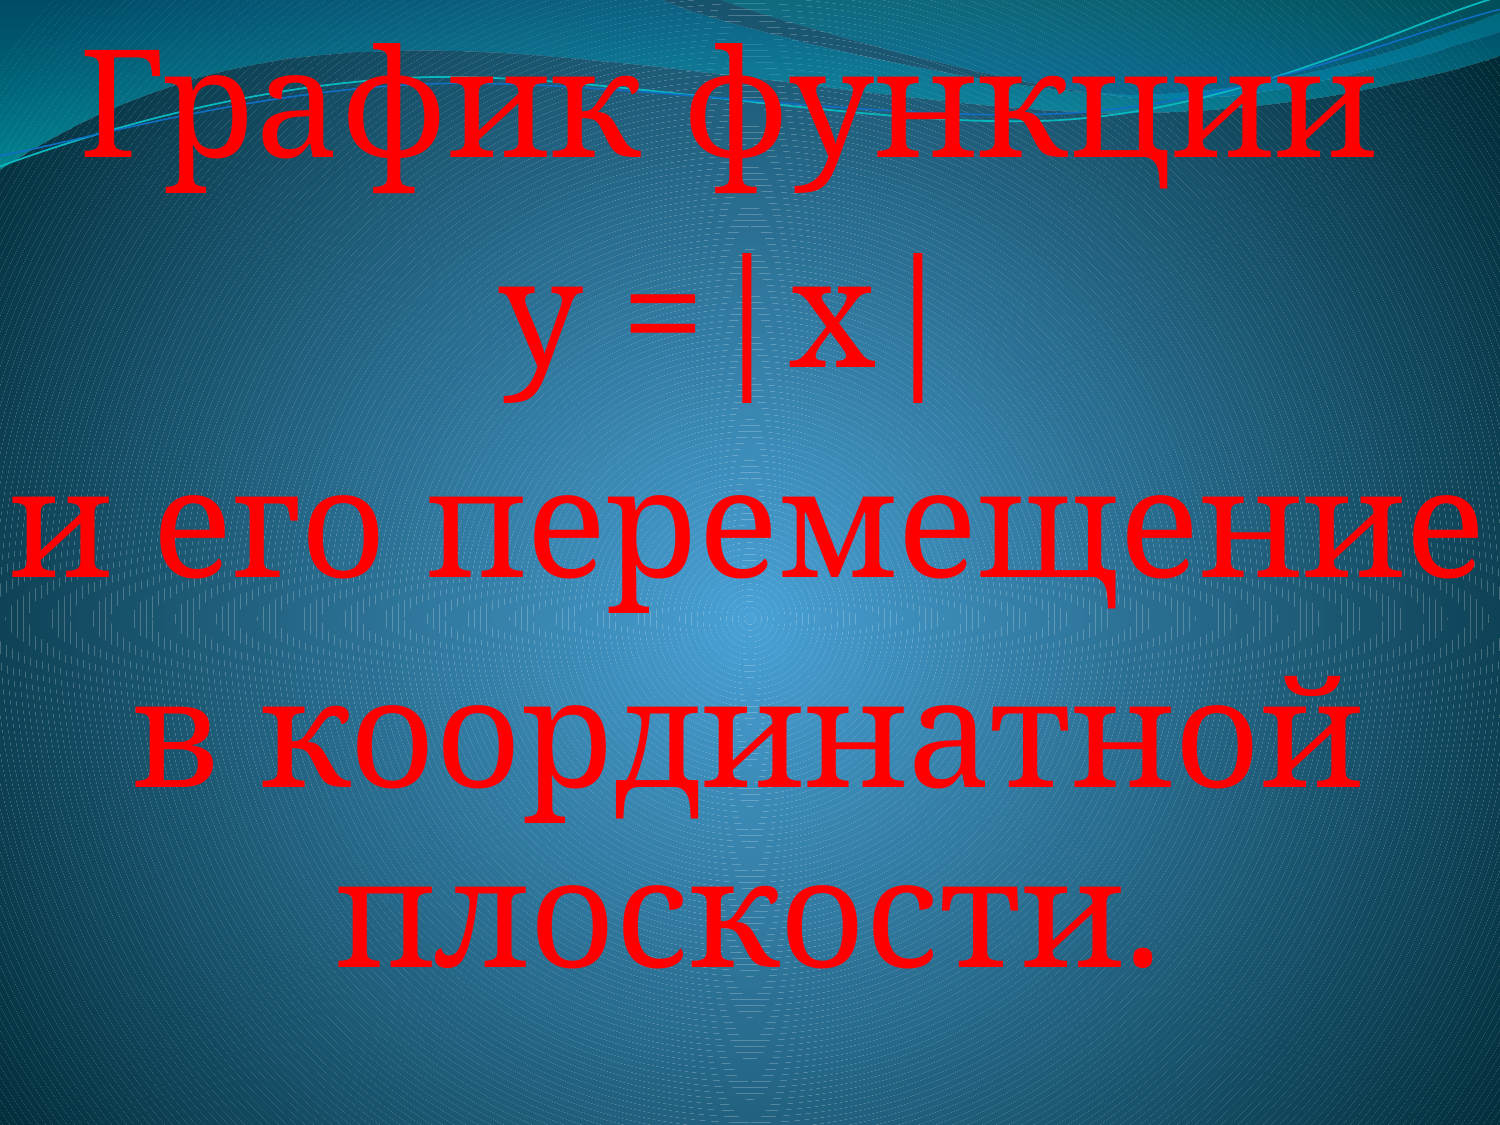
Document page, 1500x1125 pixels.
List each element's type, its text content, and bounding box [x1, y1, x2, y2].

subtitle График функции y =|х| и его перемещение в координатной плоскости. [0, 0, 1500, 1125]
